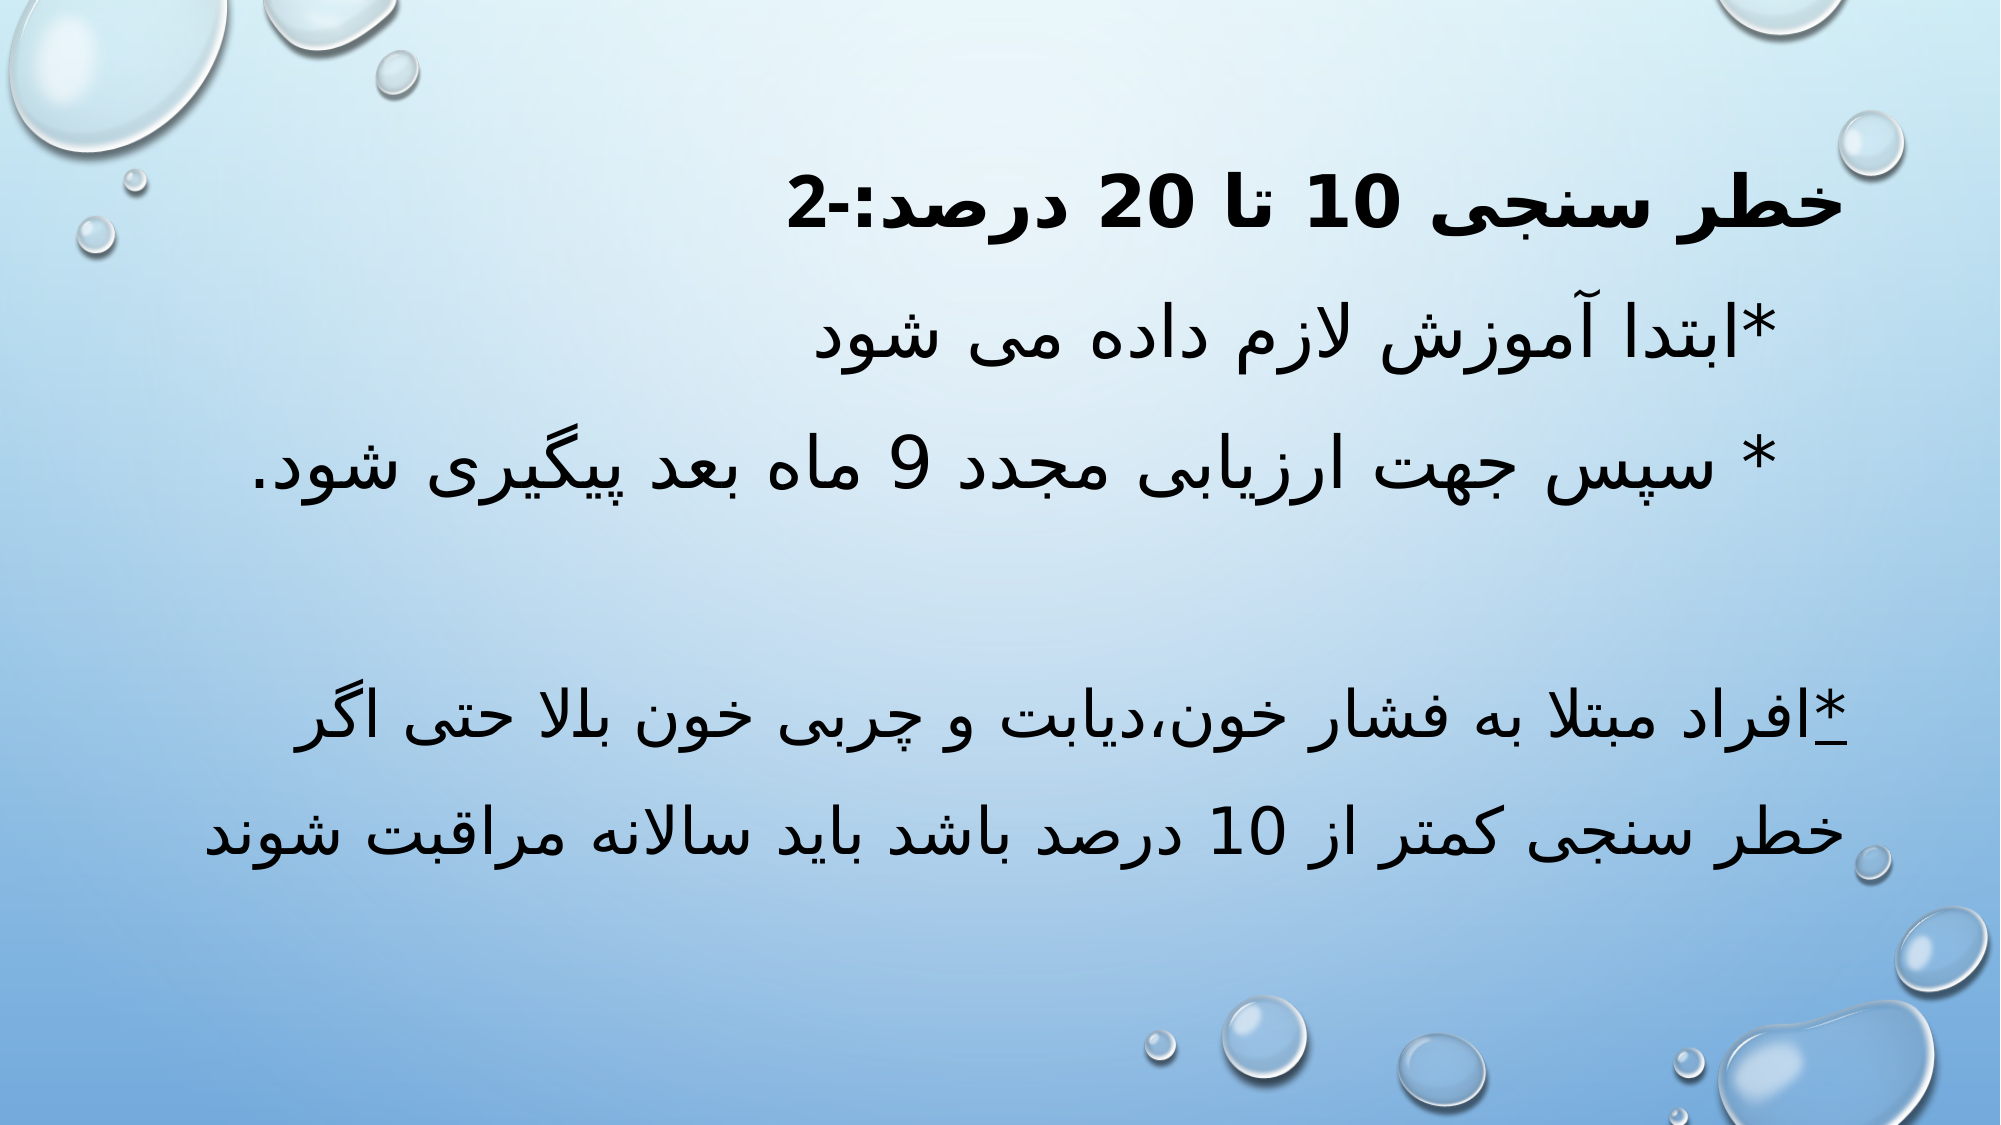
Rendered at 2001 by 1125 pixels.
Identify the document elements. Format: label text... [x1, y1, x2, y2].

picture [0, 0, 2000, 1125]
title 2-خطر سنجی 10 تا 20 درصد: *ابتدا آموزش لازم داده می شود * سپس جهت ارزیابی مجدد 9 ماه بعد پیگیری شود. *افراد مبتلا به فشار خون،دیابت و چربی خون بالا حتی اگر خطر سنجی کمتر از 10 درصد باشد باید سالانه مراقبت شوند [137, 59, 1863, 998]
